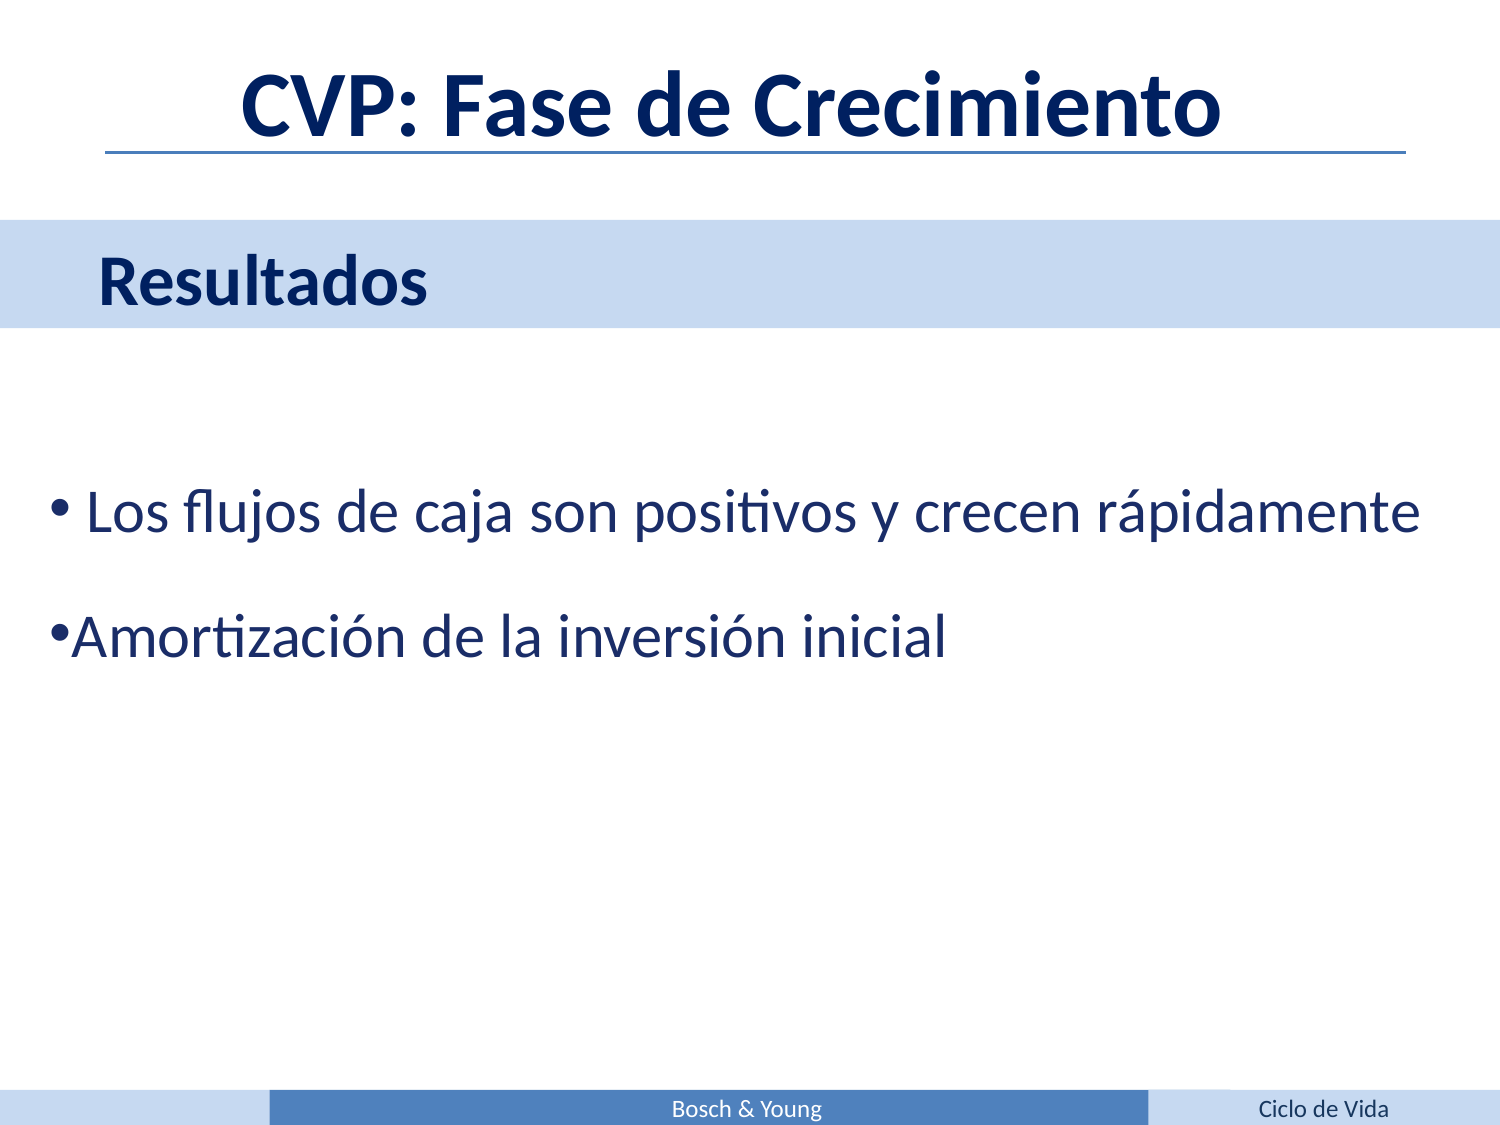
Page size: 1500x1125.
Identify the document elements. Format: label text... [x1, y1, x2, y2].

text_box Bosch & Young [272, 1088, 1146, 1125]
text_box Los flujos de caja son positivos y crecen rápidamente Amortización de la inversión inicial [35, 462, 1477, 678]
text_box [0, 1088, 272, 1125]
text_box CVP: Fase de Crecimiento [46, 35, 1418, 163]
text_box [0, 219, 1500, 329]
text_box Ciclo de Vida [1146, 1088, 1500, 1125]
